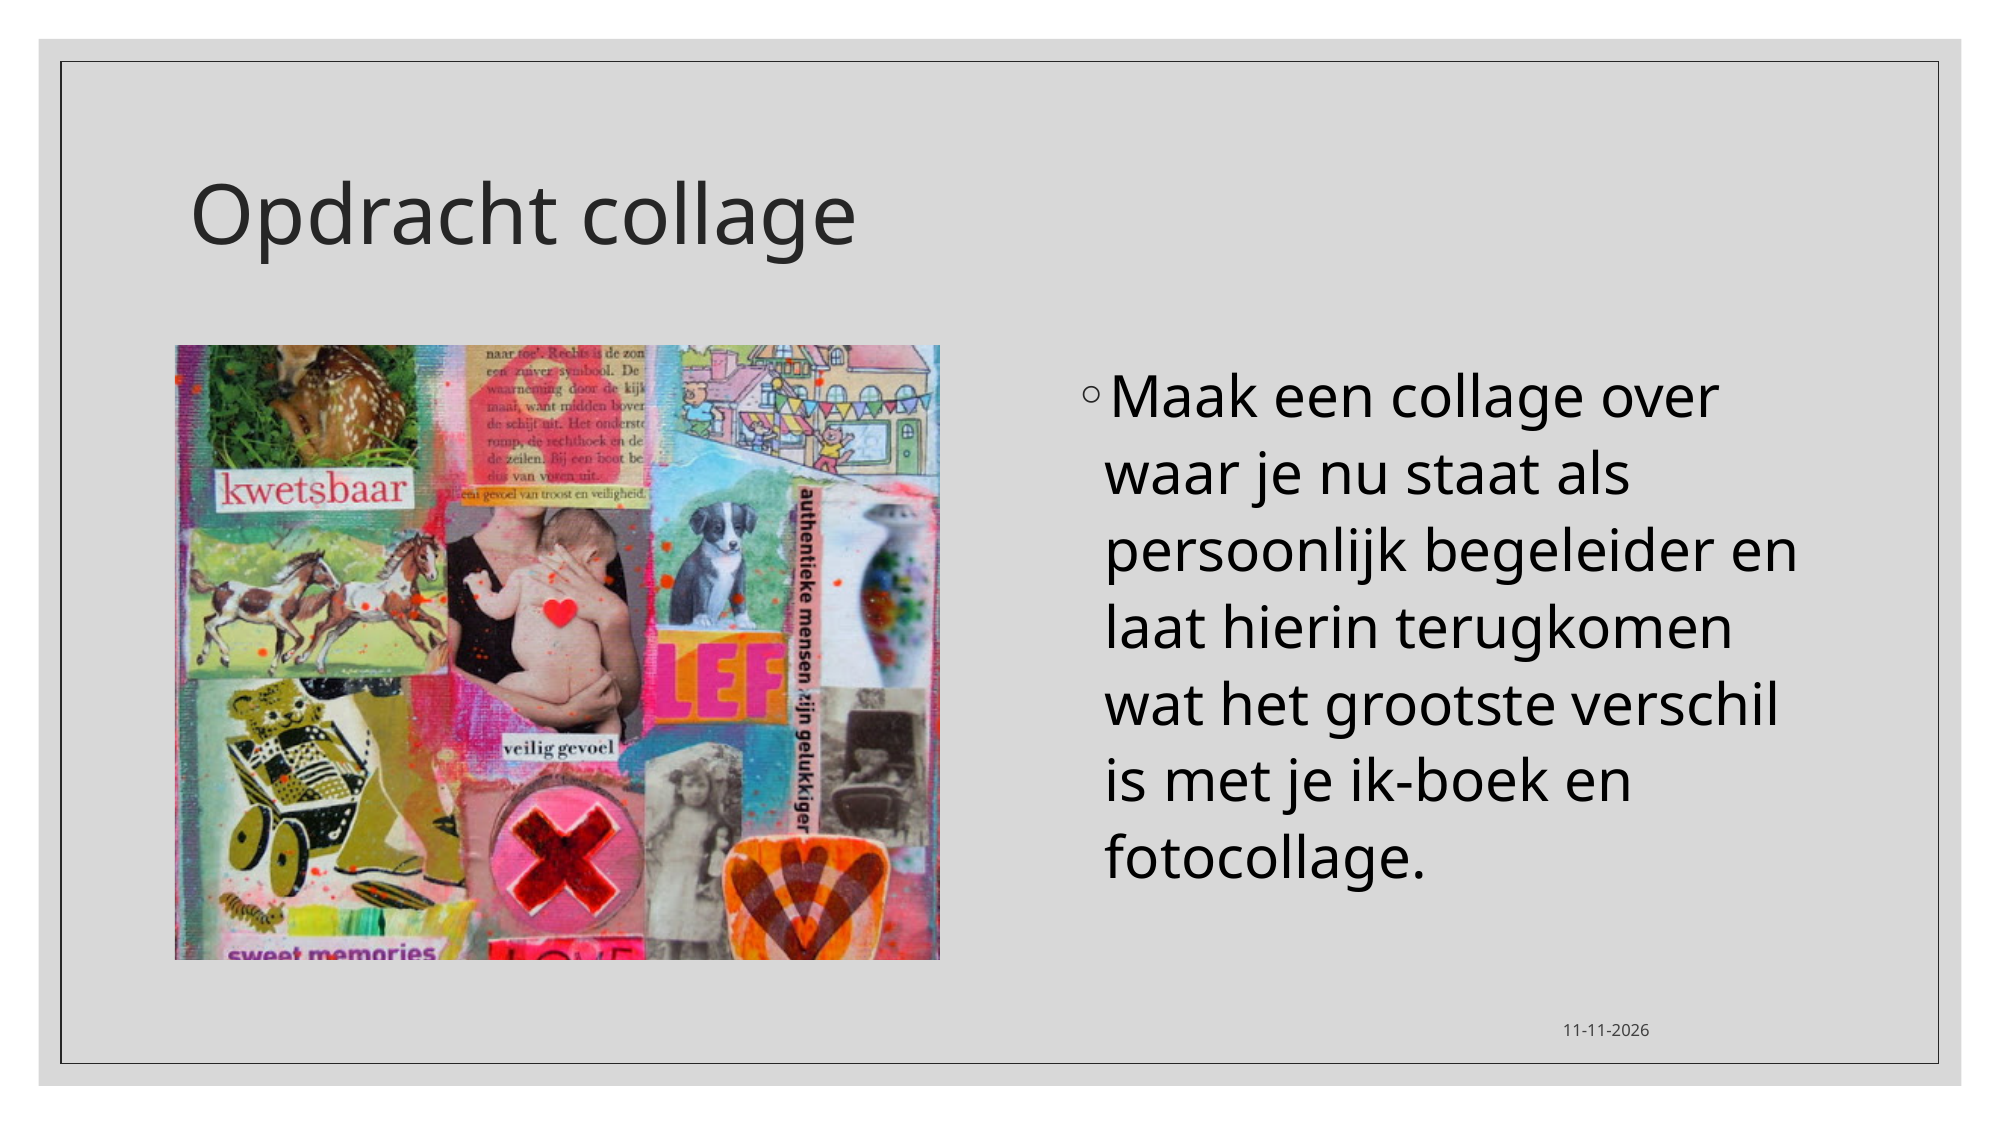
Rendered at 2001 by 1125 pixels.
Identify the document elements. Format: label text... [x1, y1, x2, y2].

picture [174, 344, 940, 960]
list Maak een collage over waar je nu staat als persoonlijk begeleider en laat hierin terugkomen wat het grootste verschil is met je ik-boek en fotocollage. [1059, 345, 1825, 960]
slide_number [1190, 990, 1665, 1050]
title Opdracht collage [174, 105, 1825, 331]
